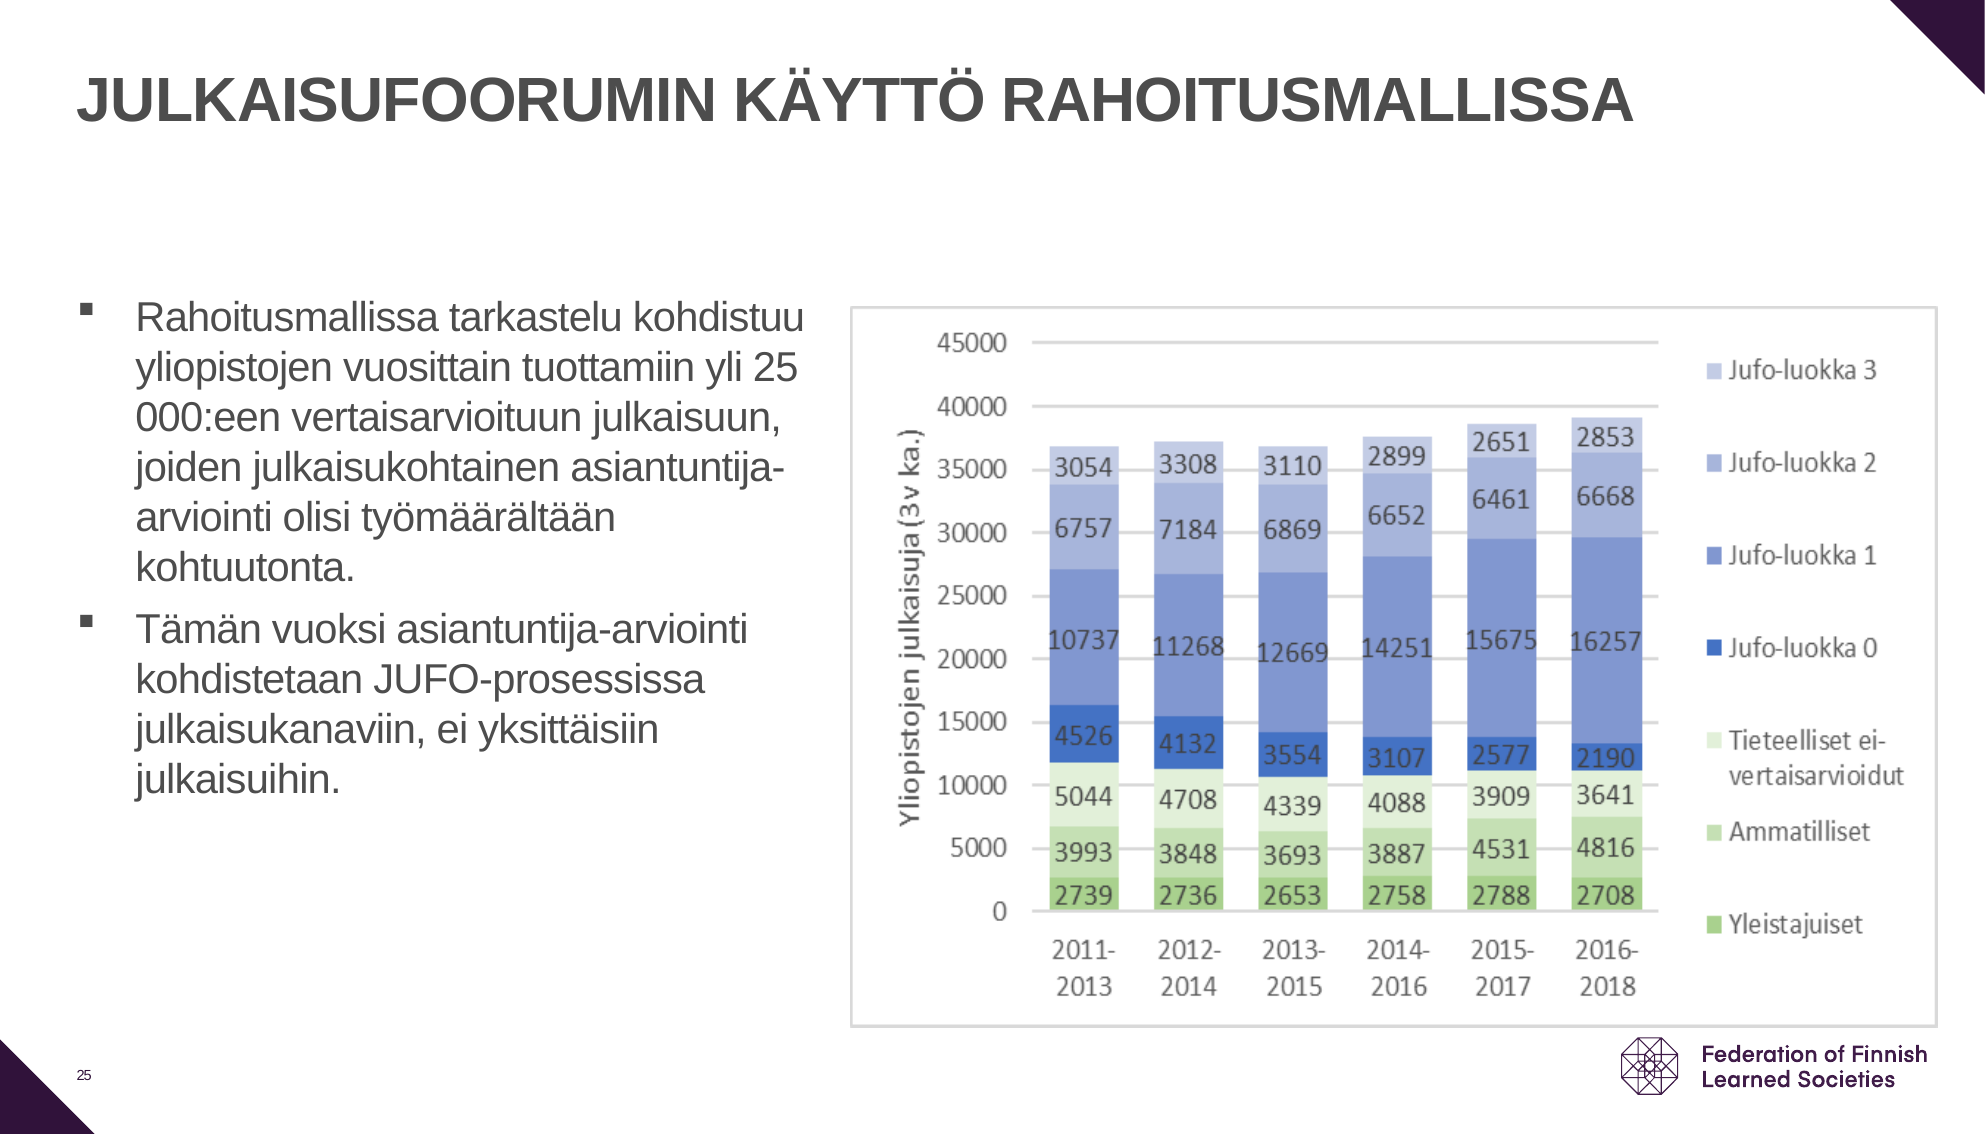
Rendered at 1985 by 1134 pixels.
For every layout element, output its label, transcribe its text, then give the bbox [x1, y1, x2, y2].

picture [850, 306, 1938, 1028]
slide_number 25 [70, 1063, 141, 1087]
title JULKAISUFOORUMIN KÄYTTÖ RAHOITUSMALLISSA [70, 59, 1914, 235]
list Rahoitusmallissa tarkastelu kohdistuu yliopistojen vuosittain tuottamiin yli 25 000:een vertaisarvioituun julkaisuun, joiden julkaisukohtainen asiantuntija-arviointi olisi työmäärältään kohtuutonta. Tämän vuoksi asiantuntija-arviointi kohdistetaan JUFO-prosessissa julkaisukanaviin, ei yksittäisiin julkaisuihin. [70, 283, 851, 1028]
